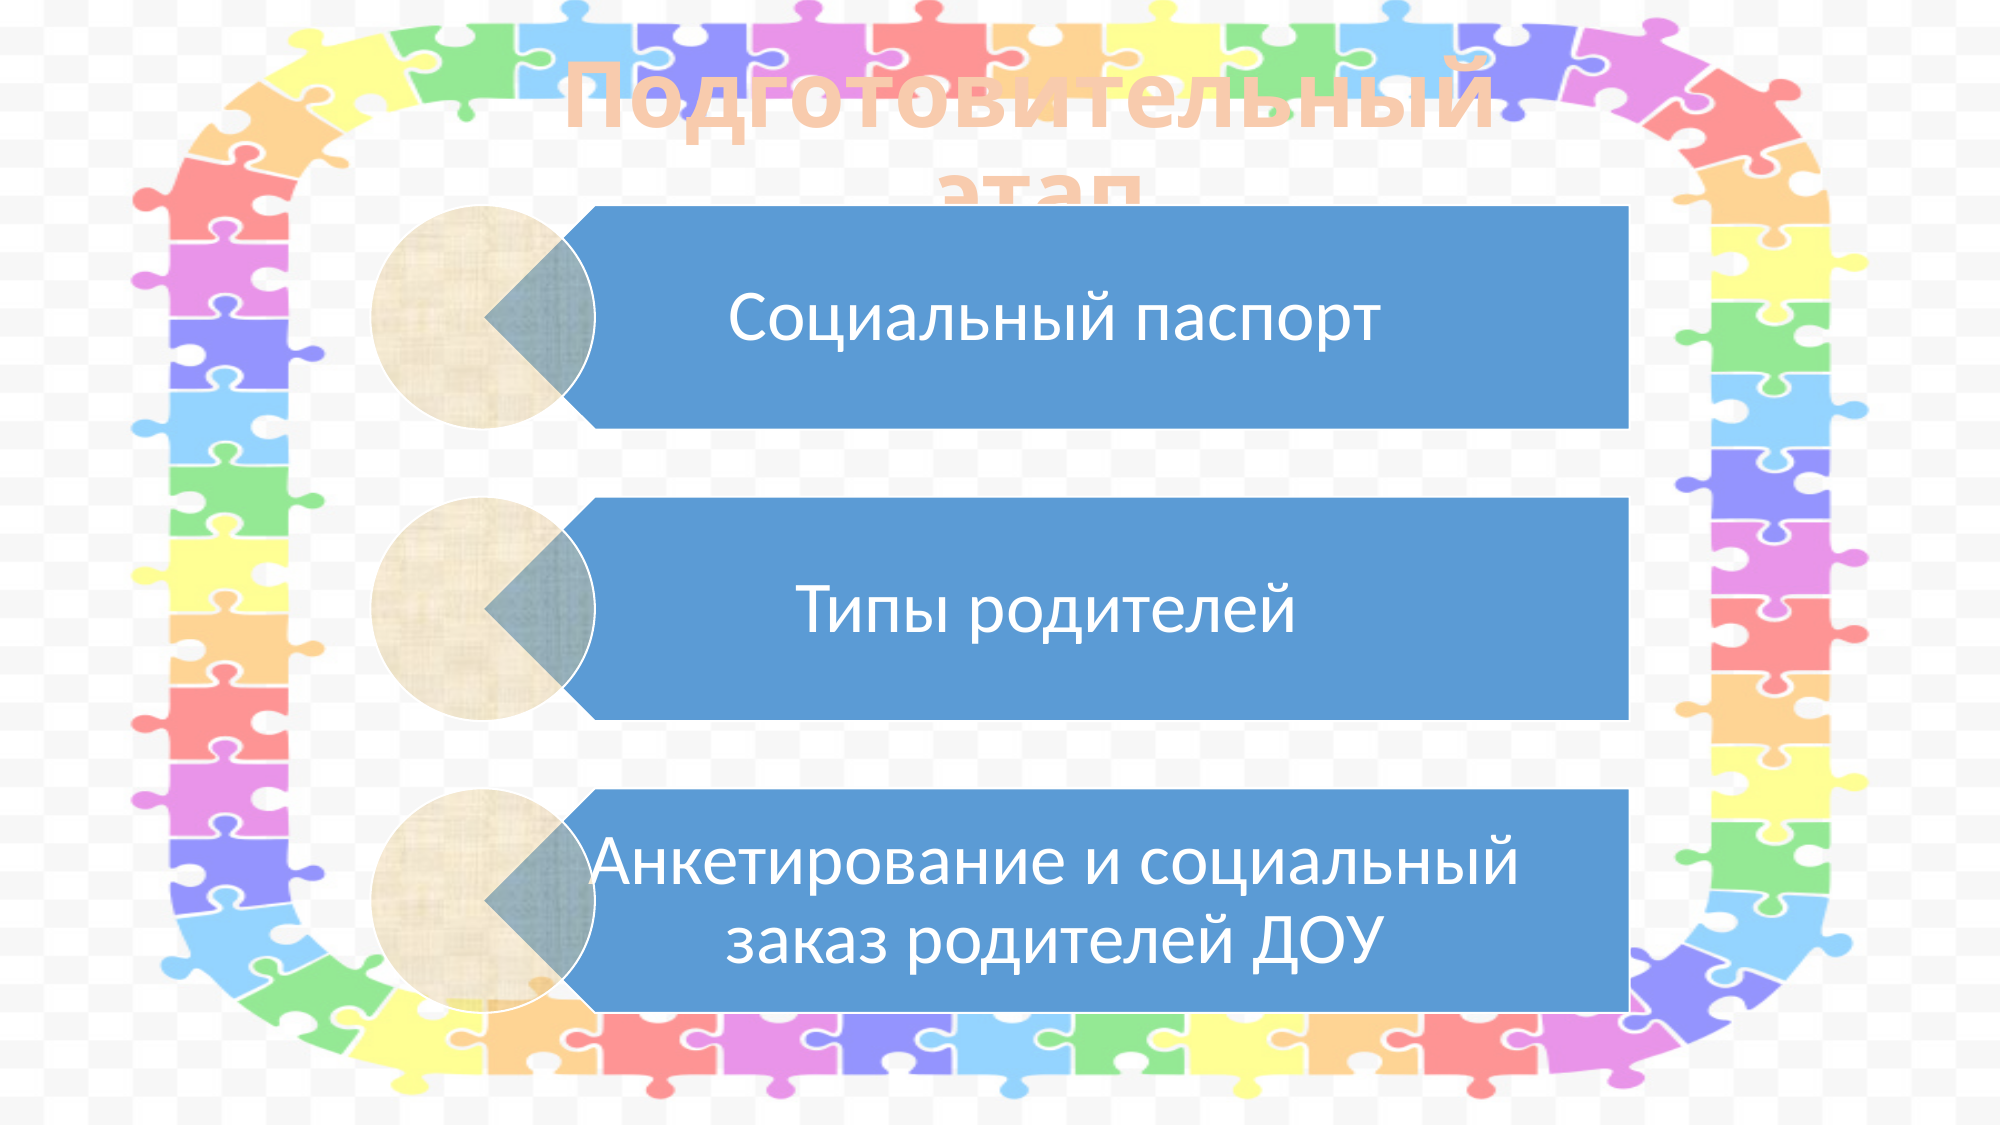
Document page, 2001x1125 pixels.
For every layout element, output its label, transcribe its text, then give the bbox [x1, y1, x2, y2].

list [137, 204, 1863, 1014]
title Подготовительный этап [542, 87, 1541, 204]
